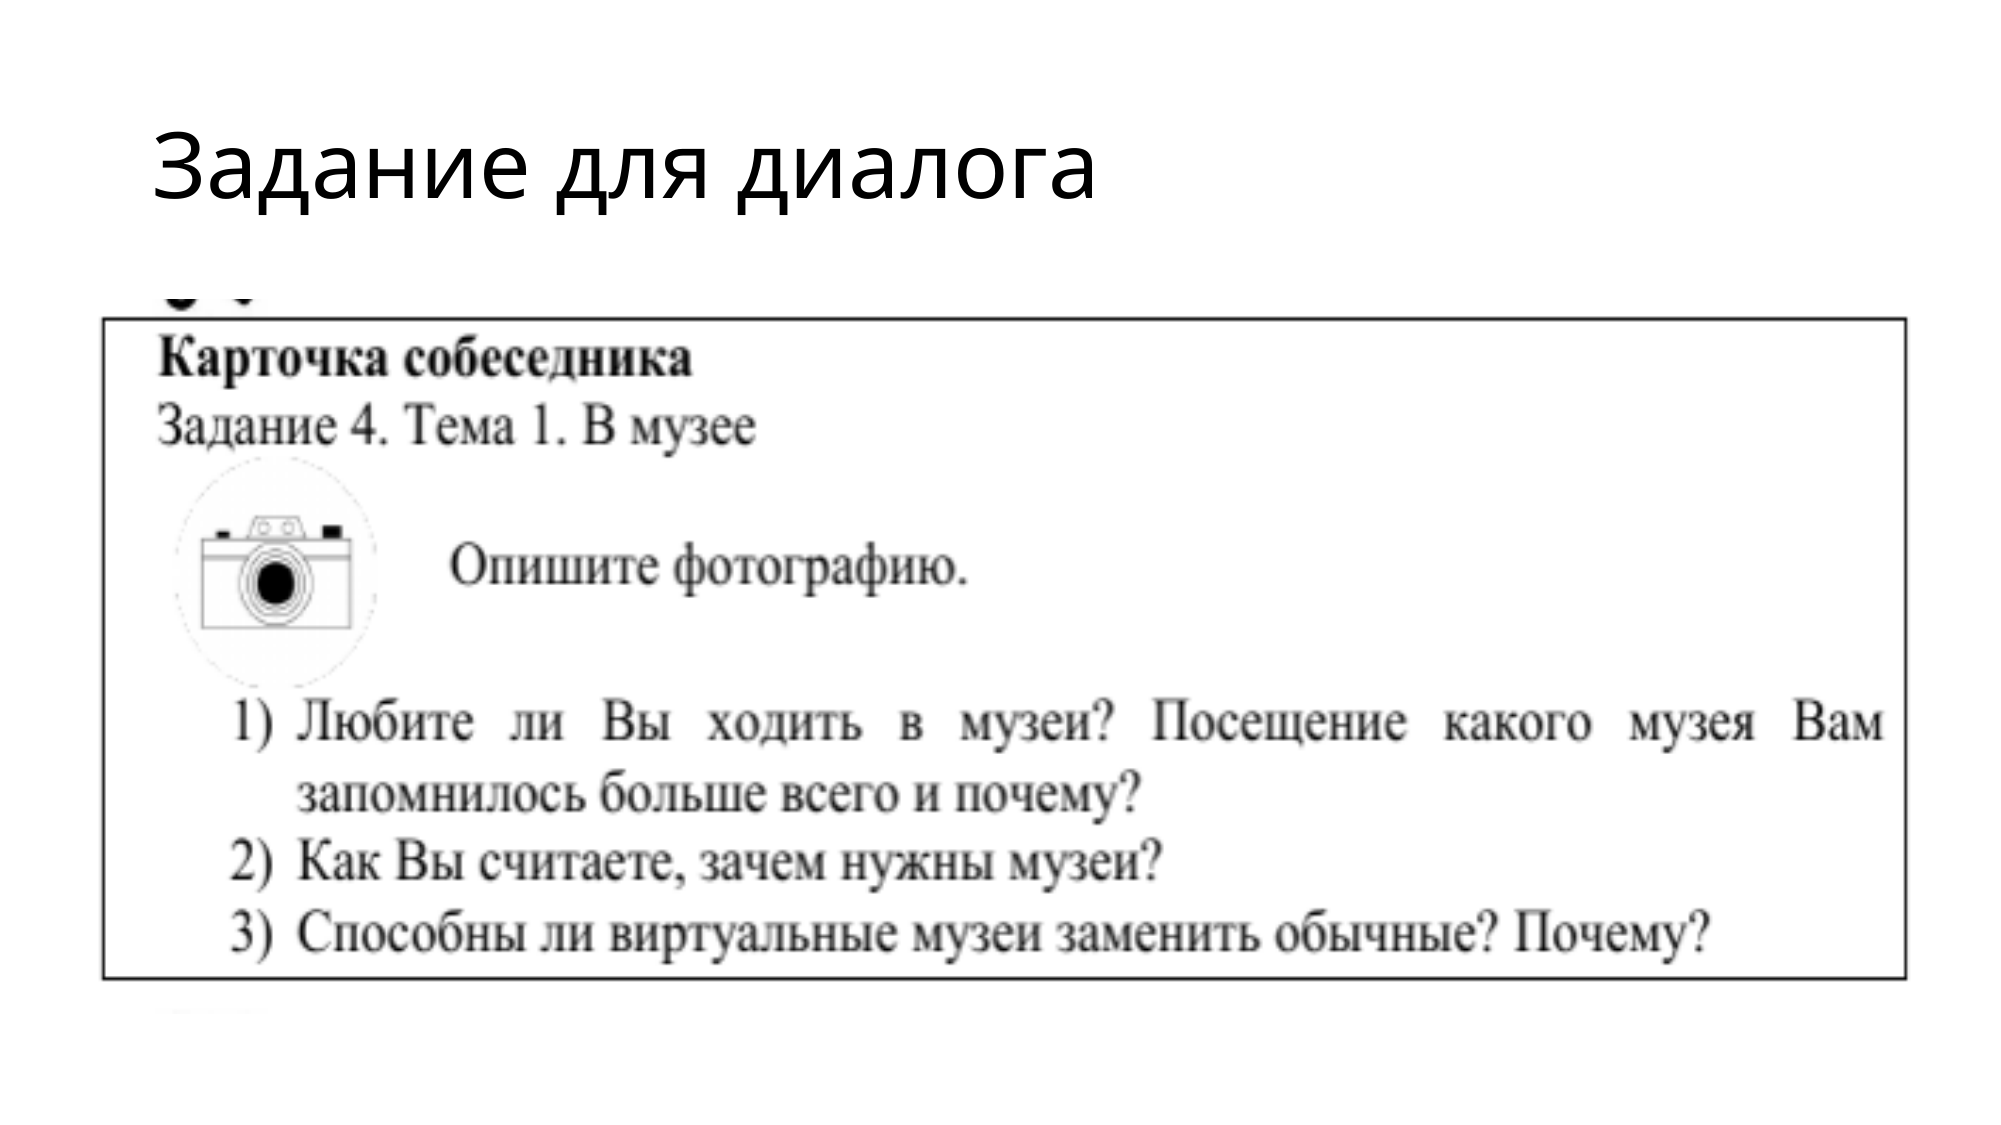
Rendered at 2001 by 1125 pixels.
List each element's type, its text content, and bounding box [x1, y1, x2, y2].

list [72, 299, 1925, 1014]
title Задание для диалога [137, 59, 1863, 278]
